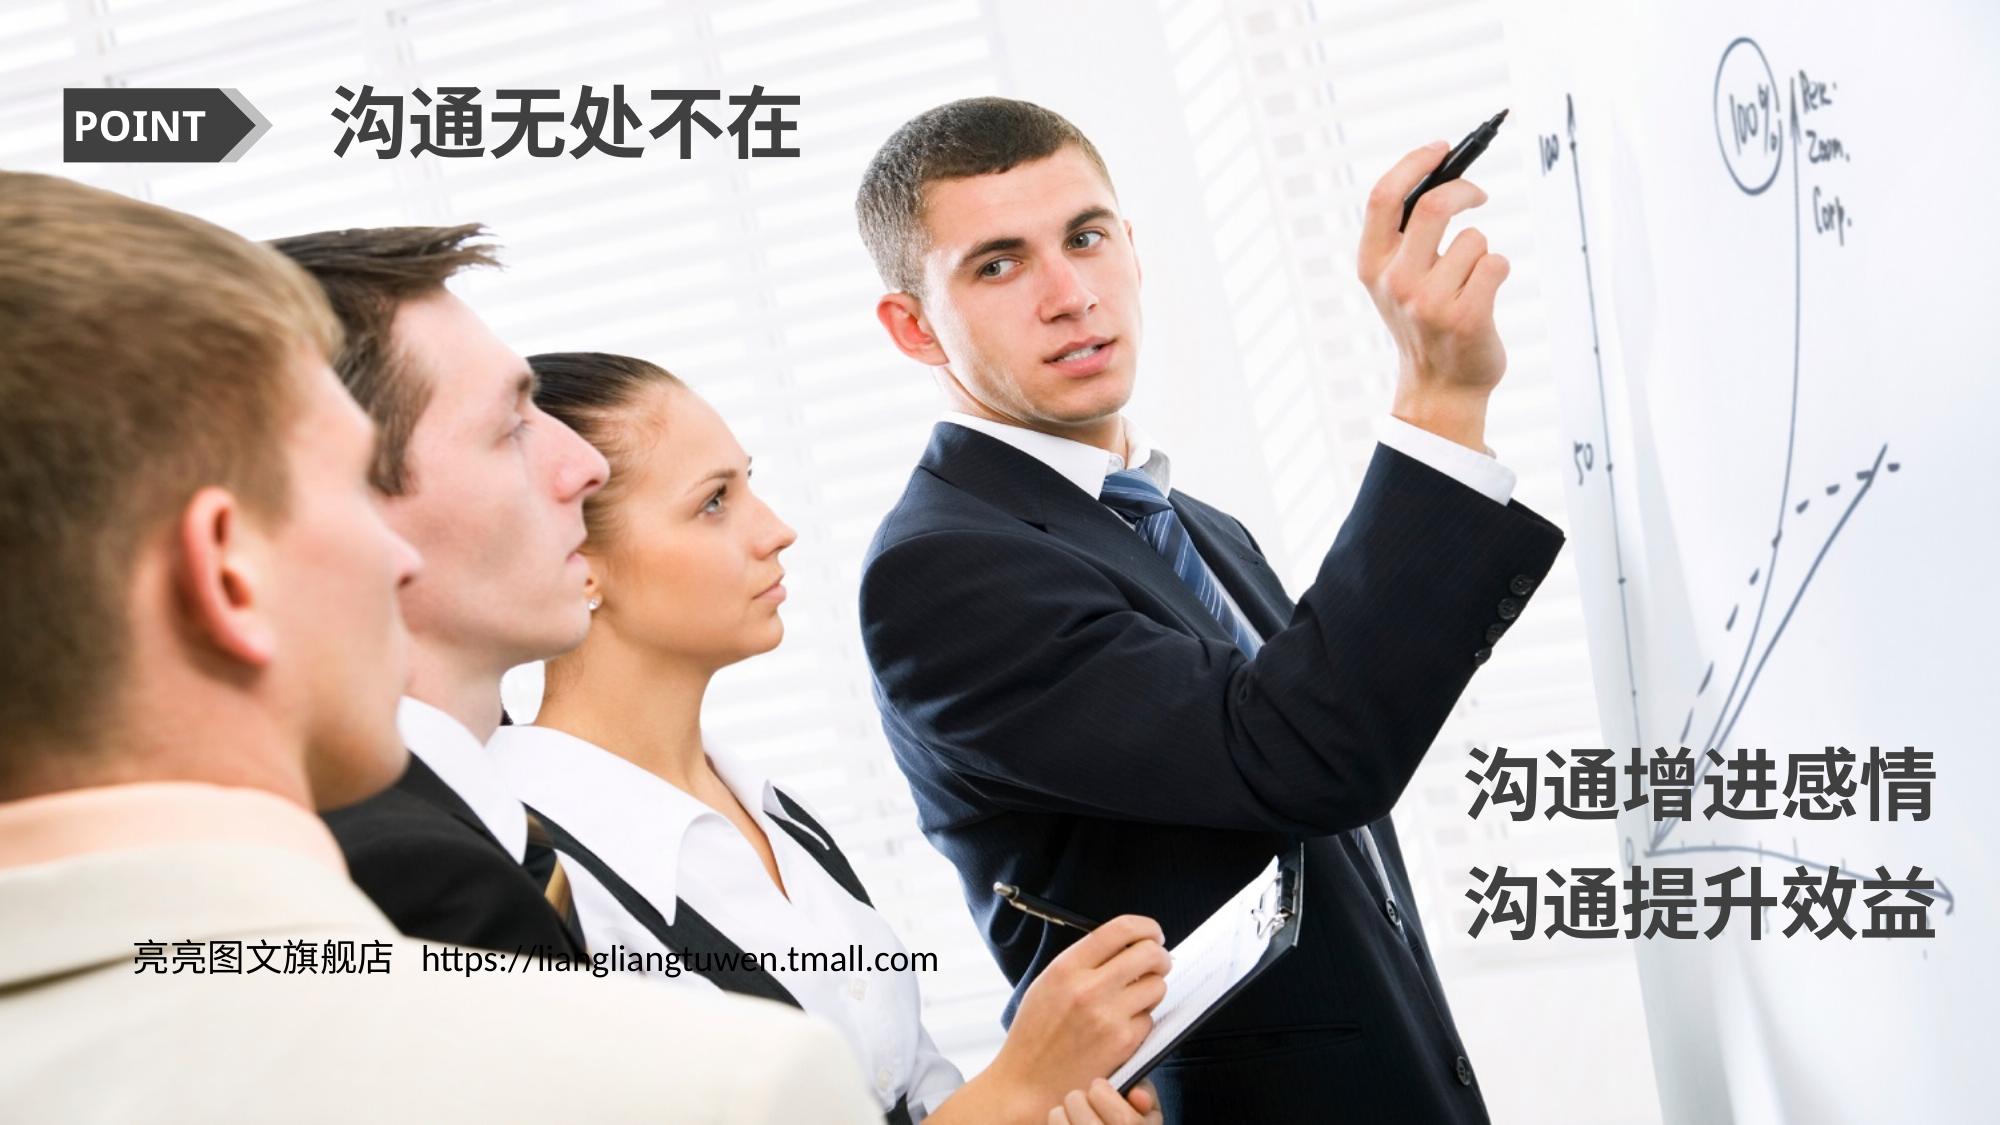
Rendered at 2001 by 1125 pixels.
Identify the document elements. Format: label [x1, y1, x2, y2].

picture [0, 0, 2000, 1125]
text_box [63, 88, 274, 163]
